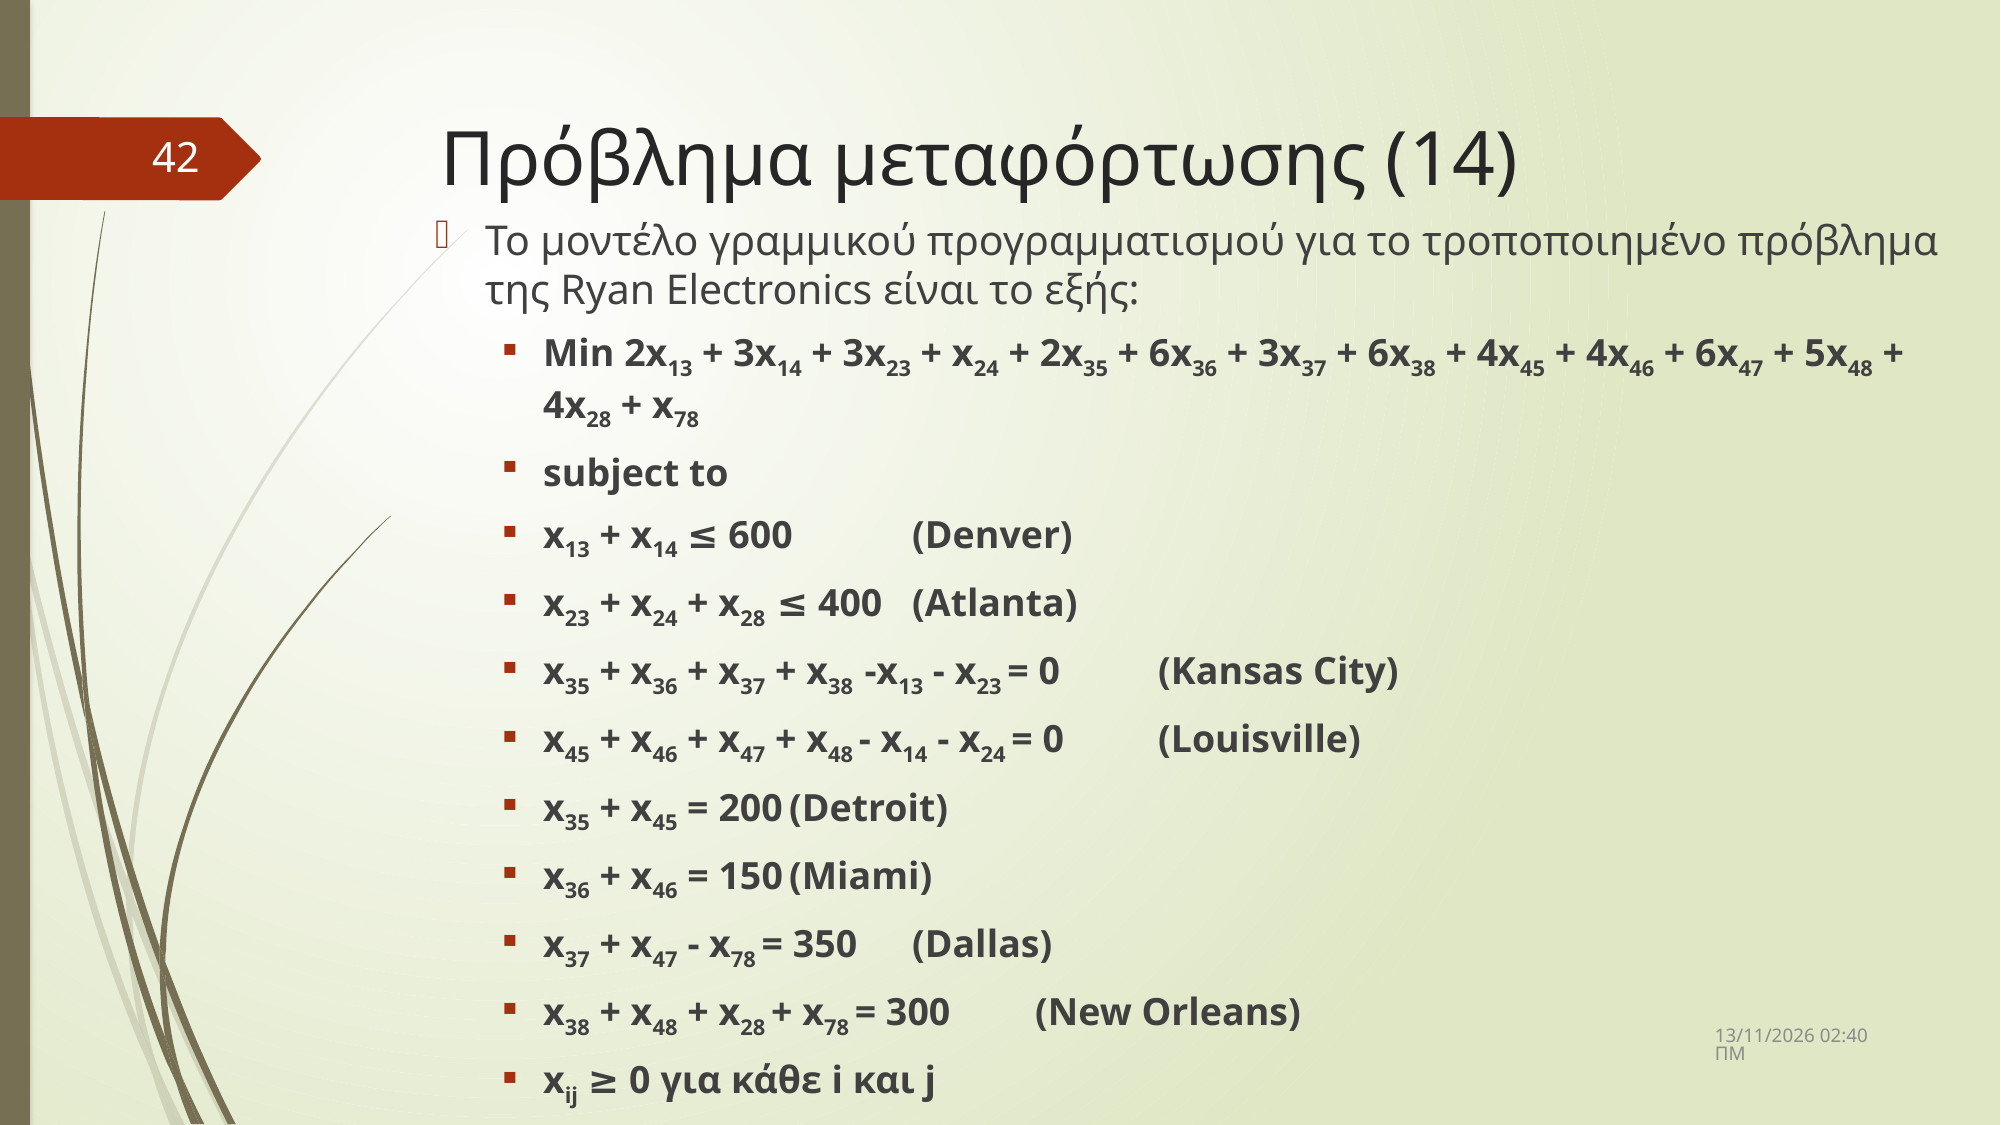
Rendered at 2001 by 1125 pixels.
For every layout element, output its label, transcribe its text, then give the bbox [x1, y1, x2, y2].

title Πρόβλημα μεταφόρτωσης (14) [425, 102, 1888, 206]
slide_number 42 [87, 129, 216, 190]
list Το μοντέλο γραμμικού προγραμματισμού για το τροποποιημένο πρόβλημα της Ryan Electronics είναι το εξής: Min 2x13 + 3x14 + 3x23 + x24 + 2x35 + 6x36 + 3x37 + 6x38 + 4x45 + 4x46 + 6x47 + 5x48 + 4x28 + x78 subject to x13 + x14 ≤ 600 (Denver) x23 + x24 + x28 ≤ 400 (Atlanta) x35 + x36 + x37 + x38 -x13 - x23 = 0 (Kansas City) x45 + x46 + x47 + x48 - x14 - x24 = 0 (Louisville) x35 + x45 = 200 (Detroit) x36 + x46 = 150 (Miami) x37 + x47 - x78 = 350 (Dallas) x38 + x48 + x28 + x78 = 300 (New Orleans) xij ≥ 0 για κάθε i και j [420, 206, 1996, 1121]
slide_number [1699, 1005, 1888, 1067]
